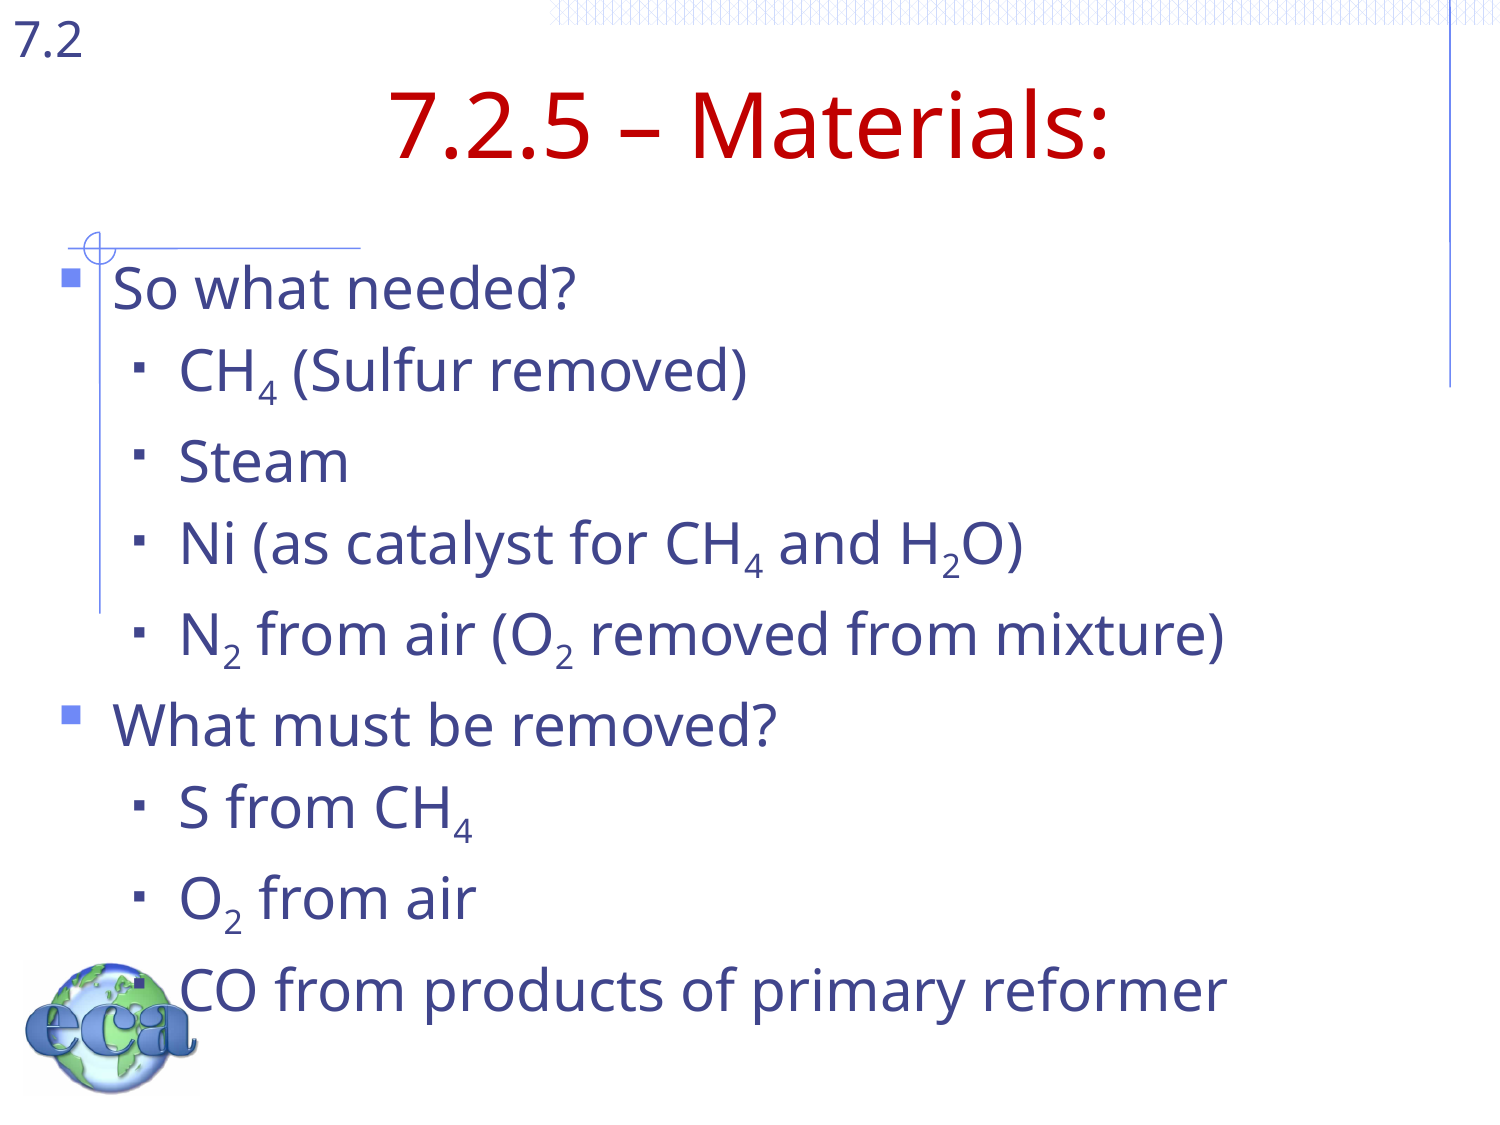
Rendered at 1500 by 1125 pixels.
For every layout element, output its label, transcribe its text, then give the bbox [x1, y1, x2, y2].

title 7.2.5 – Materials: [17, 49, 1483, 185]
picture [23, 960, 200, 1096]
list So what needed? CH4 (Sulfur removed) Steam Ni (as catalyst for CH4 and H2O) N2 from air (O2 removed from mixture) What must be removed? S from CH4 O2 from air CO from products of primary reformer [41, 243, 1471, 965]
